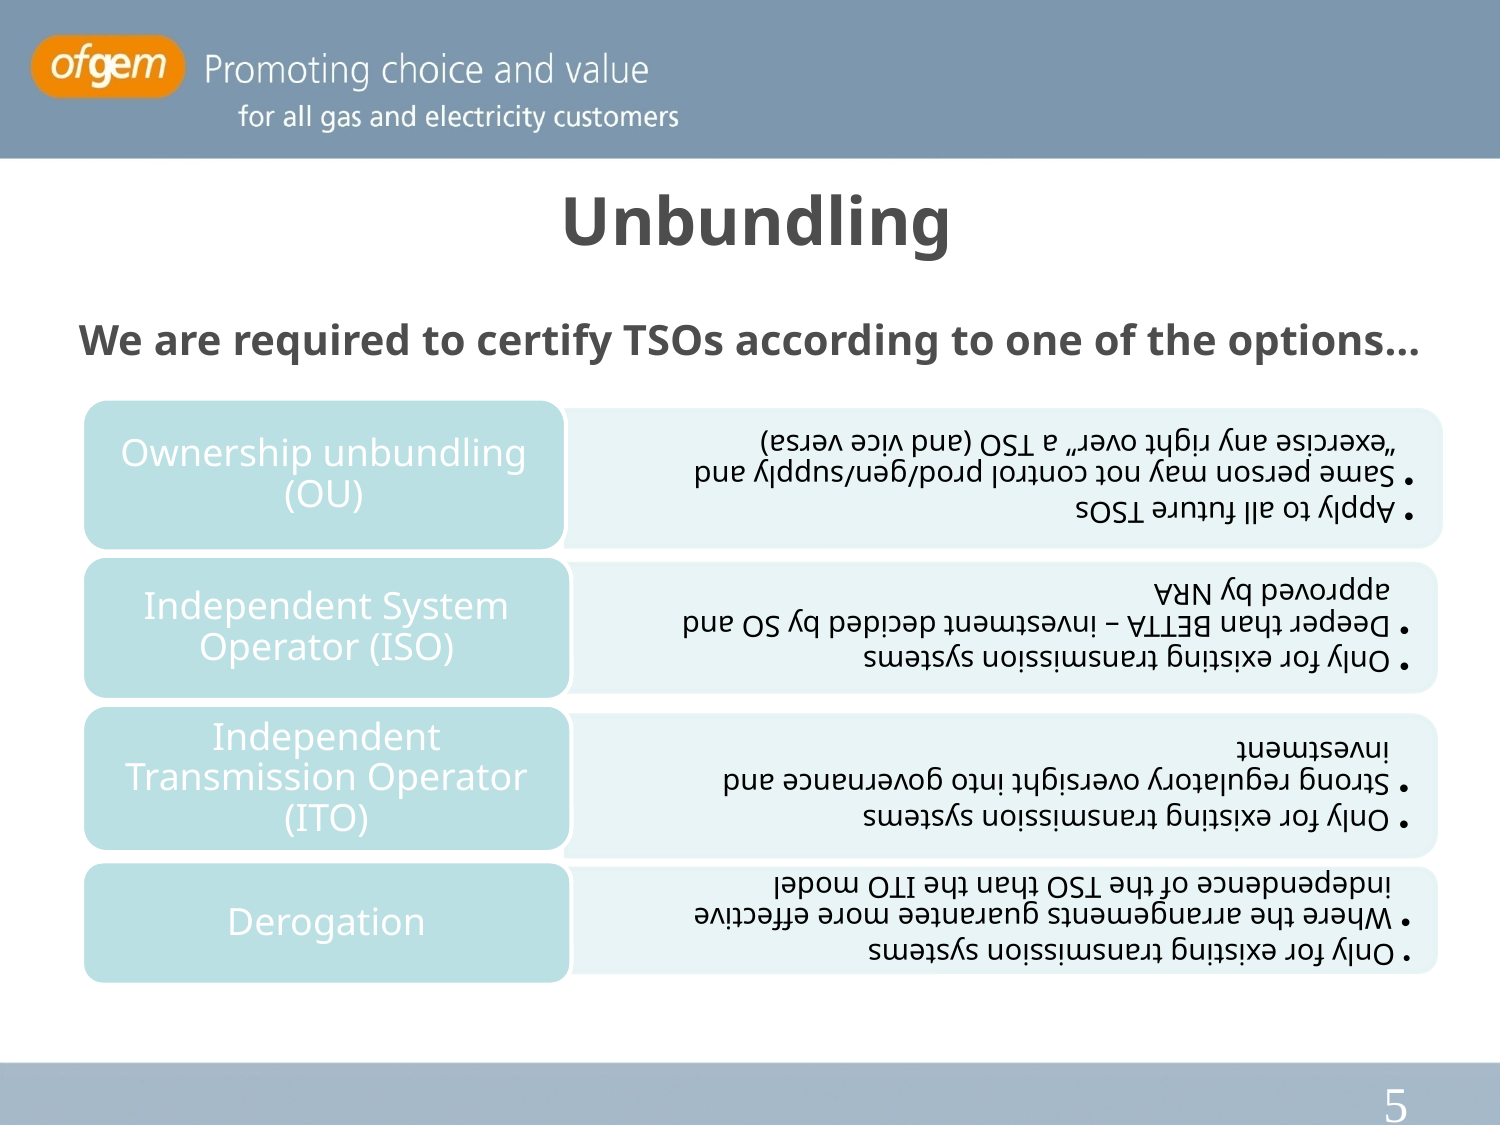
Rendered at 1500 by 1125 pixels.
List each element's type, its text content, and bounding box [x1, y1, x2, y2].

title Unbundling [81, 175, 1433, 261]
picture [0, 0, 1500, 1125]
text_box We are required to certify TSOs according to one of the options… [58, 306, 1442, 372]
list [81, 398, 1442, 1055]
